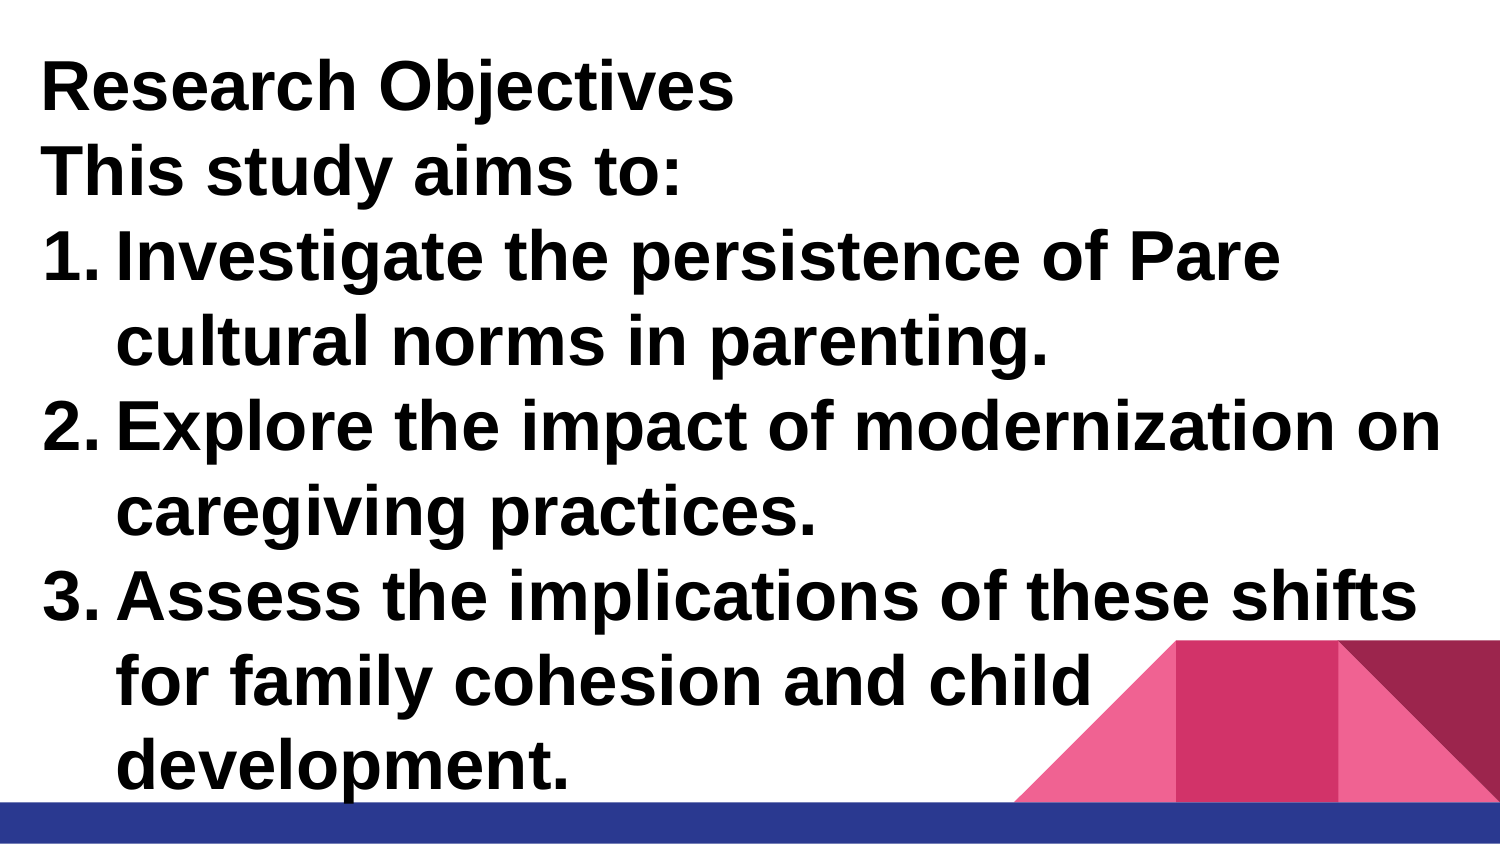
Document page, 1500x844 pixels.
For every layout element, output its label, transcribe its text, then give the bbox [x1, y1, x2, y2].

list Research Objectives This study aims to: Investigate the persistence of Pare cultural norms in parenting. Explore the impact of modernization on caregiving practices. Assess the implications of these shifts for family cohesion and child development. [25, 24, 1477, 802]
